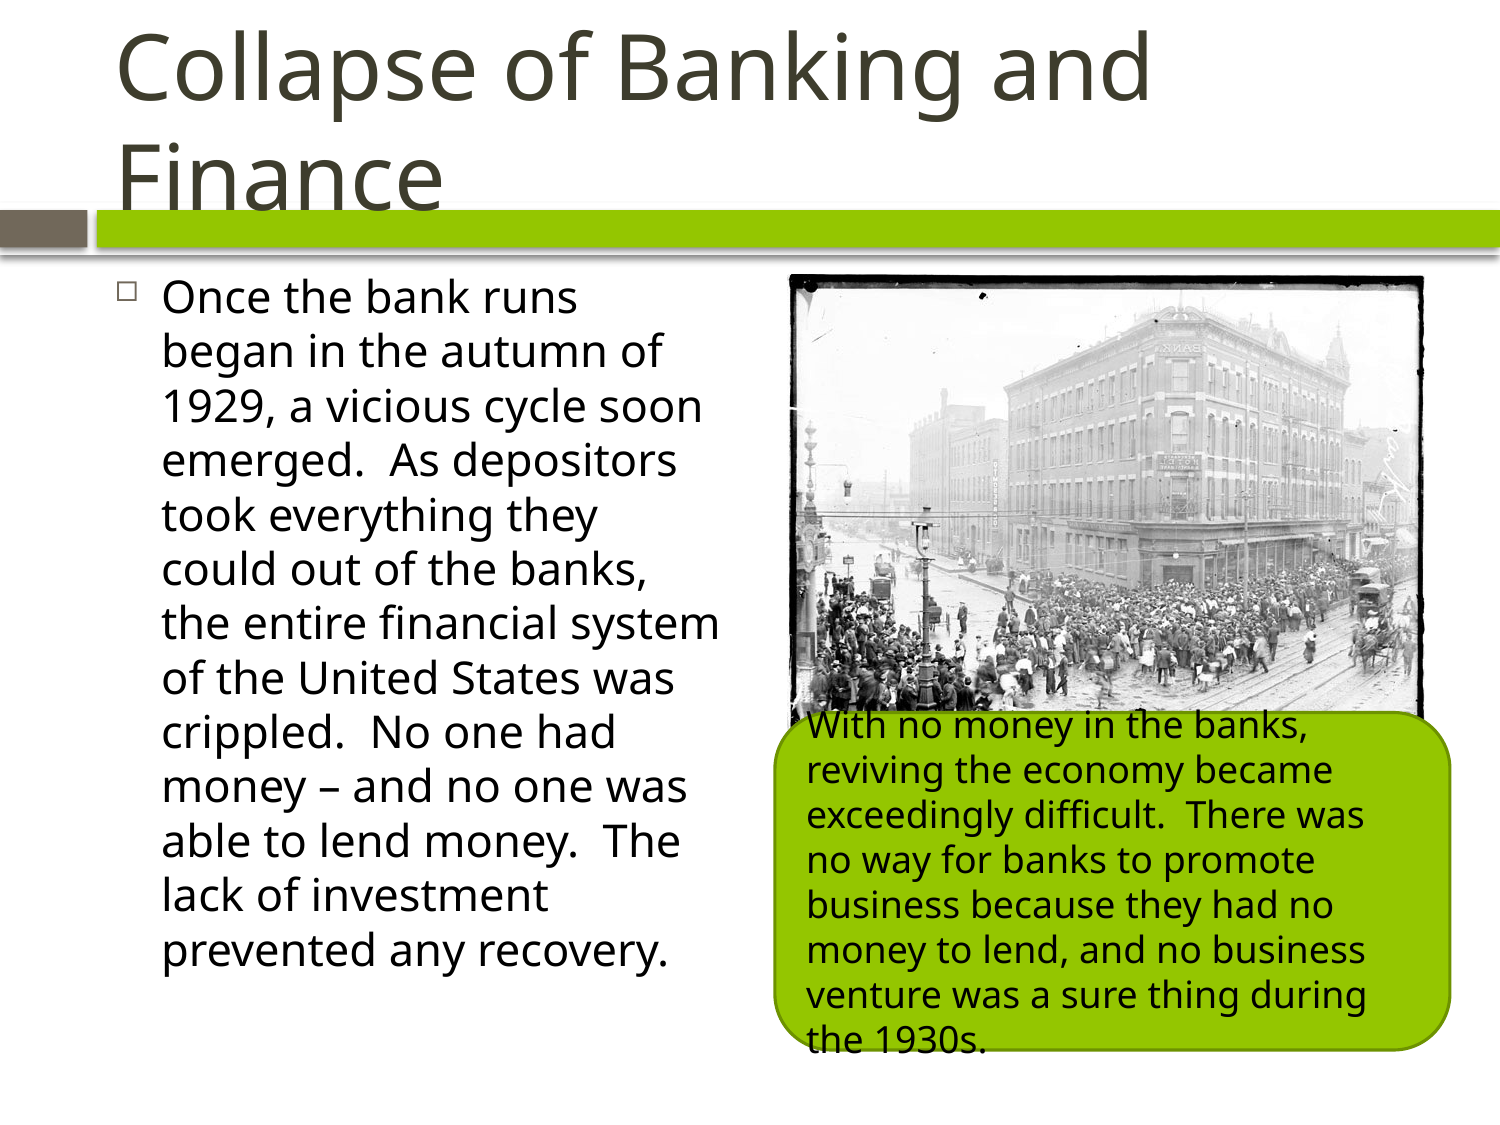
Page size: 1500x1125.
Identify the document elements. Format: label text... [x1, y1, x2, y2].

list Once the bank runs began in the autumn of 1929, a vicious cycle soon emerged. As depositors took everything they could out of the banks, the entire financial system of the United States was crippled. No one had money – and no one was able to lend money. The lack of investment prevented any recovery. [99, 260, 738, 1011]
title Collapse of Banking and Finance [99, 37, 1438, 200]
text_box With no money in the banks, reviving the economy became exceedingly difficult. There was no way for banks to promote business because they had no money to lend, and no business venture was a sure thing during the 1930s. [773, 724, 1452, 1052]
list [787, 274, 1426, 730]
